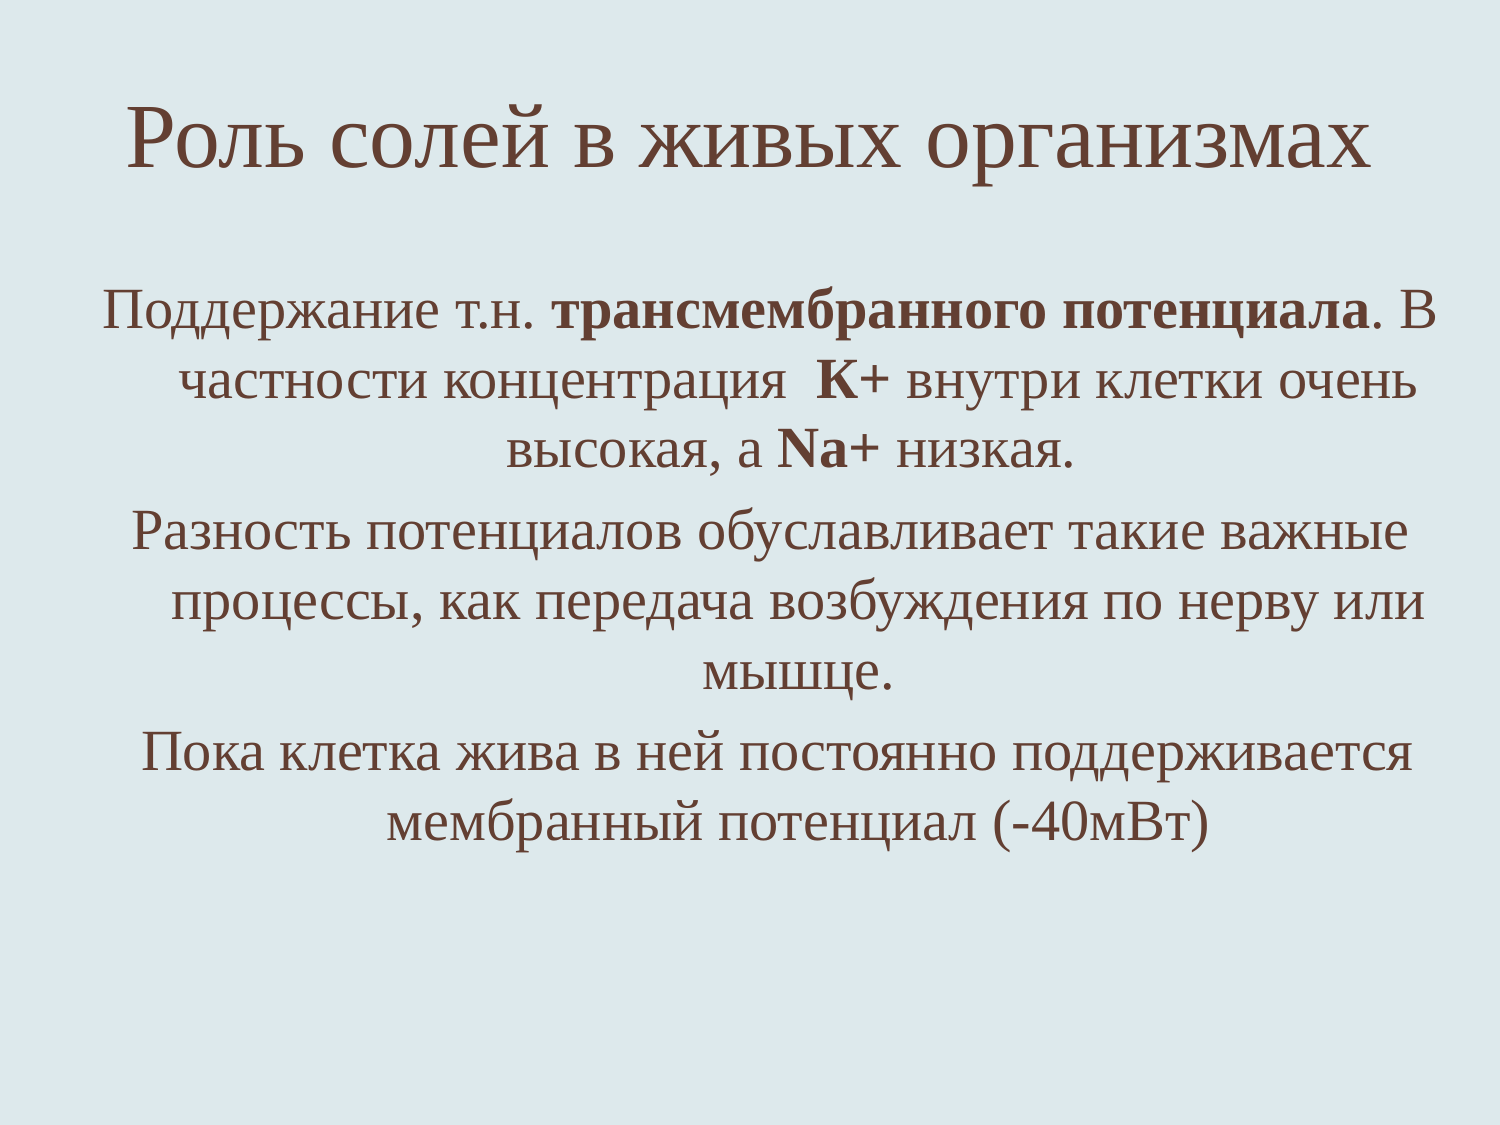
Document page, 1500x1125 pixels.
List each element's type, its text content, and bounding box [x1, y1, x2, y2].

title Роль солей в живых организмах [75, 45, 1425, 262]
list Поддержание т.н. трансмембранного потенциала. В частности концентрация К+ внутри клетки очень высокая, а Nа+ низкая. Разность потенциалов обуславливает такие важные процессы, как передача возбуждения по нерву или мышце. Пока клетка жива в ней постоянно поддерживается мембранный потенциал (-40мВт) [41, 262, 1500, 1005]
